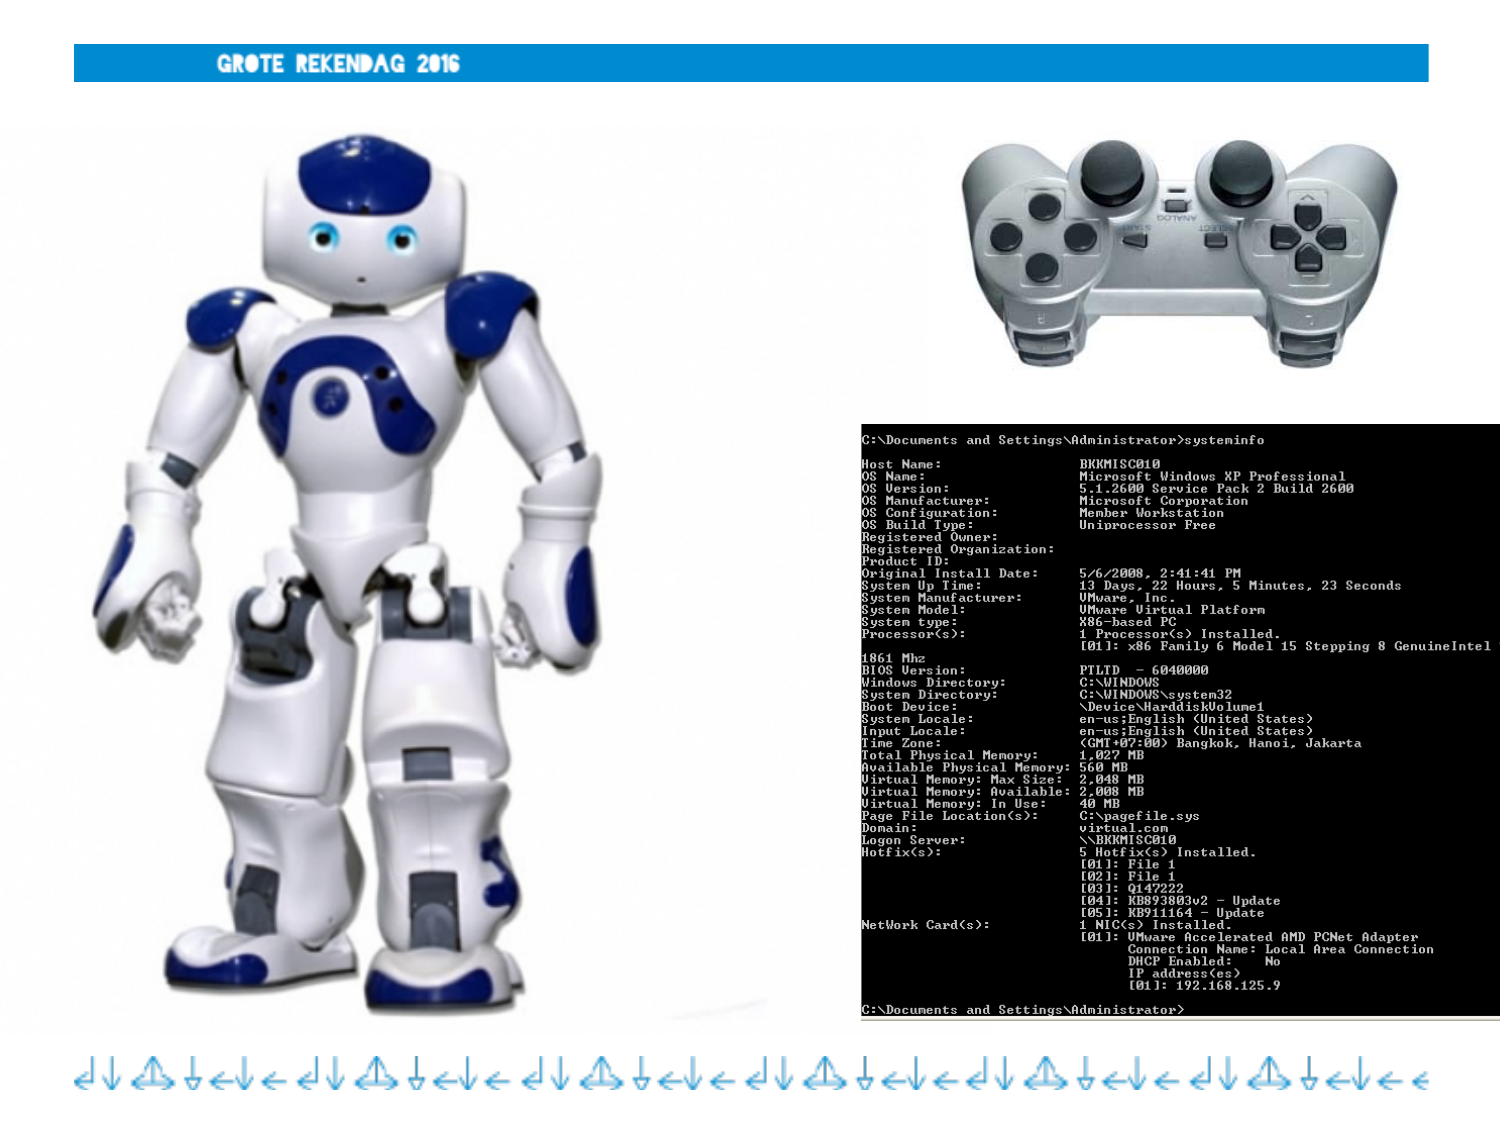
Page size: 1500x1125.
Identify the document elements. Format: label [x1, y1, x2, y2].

picture [417, 54, 459, 72]
picture [296, 54, 405, 72]
picture [217, 54, 284, 72]
picture [73, 1056, 1429, 1090]
picture [0, 83, 1500, 1035]
